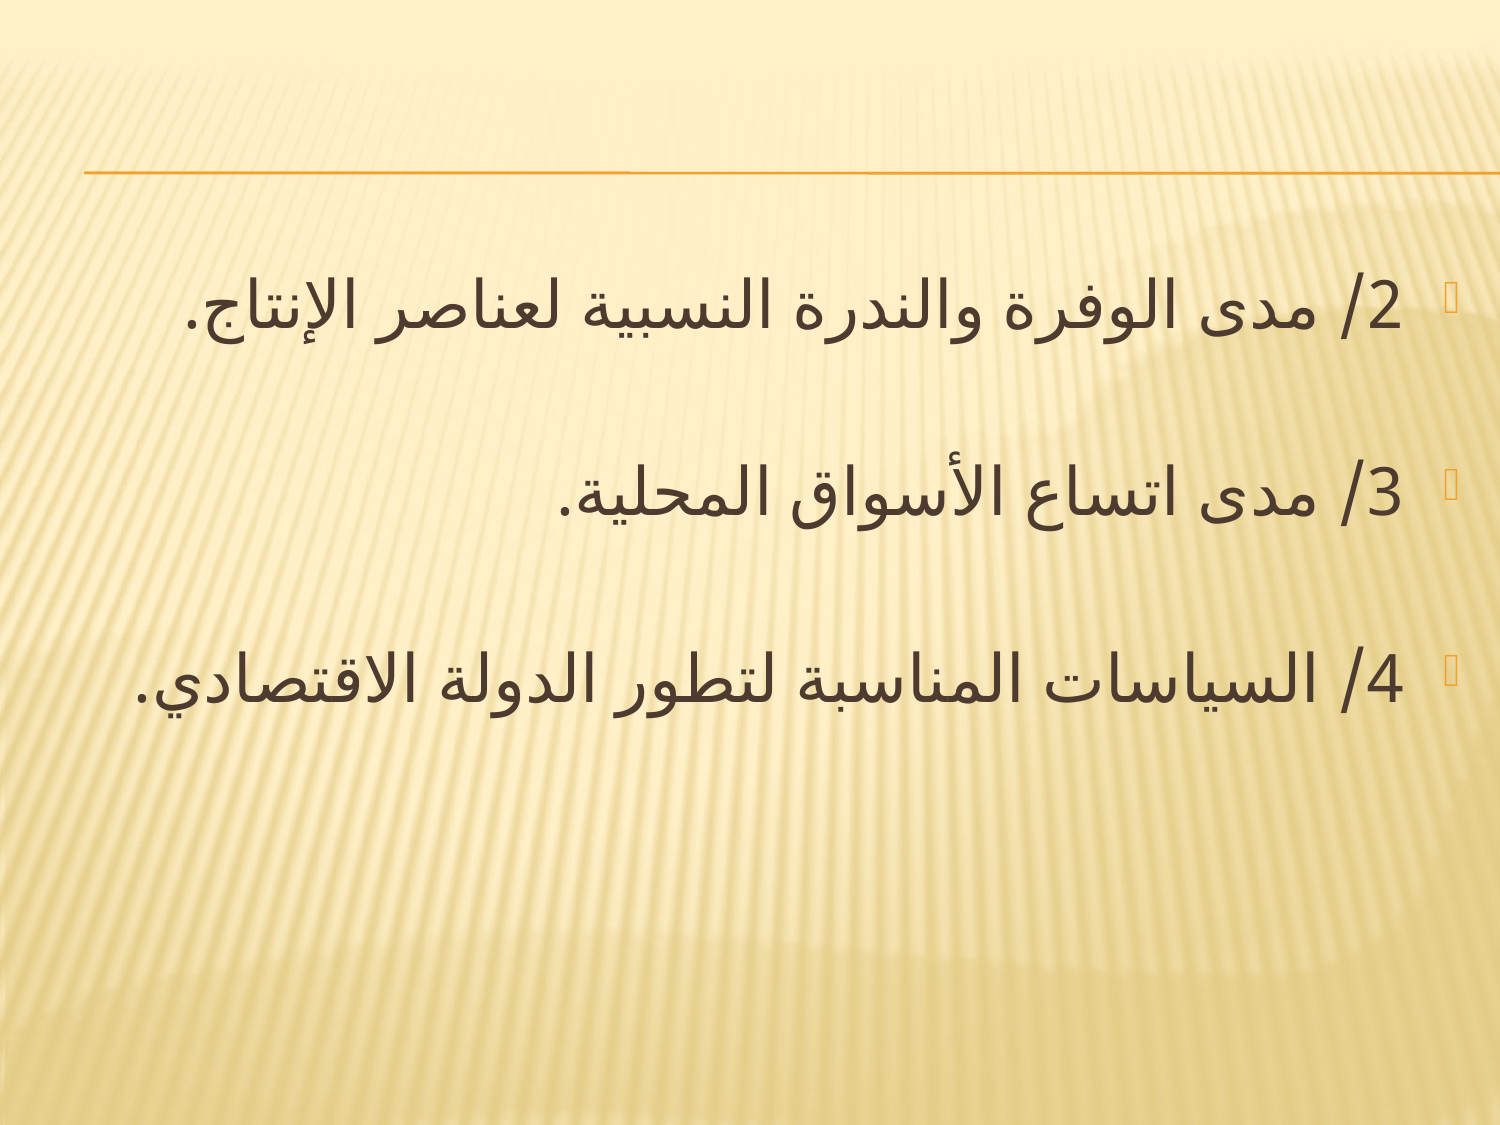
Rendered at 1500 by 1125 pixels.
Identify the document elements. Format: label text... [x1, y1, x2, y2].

list 2/ مدى الوفرة والندرة النسبية لعناصر الإنتاج. 3/ مدى اتساع الأسواق المحلية. 4/ السياسات المناسبة لتطور الدولة الاقتصادي. [50, 254, 1475, 998]
